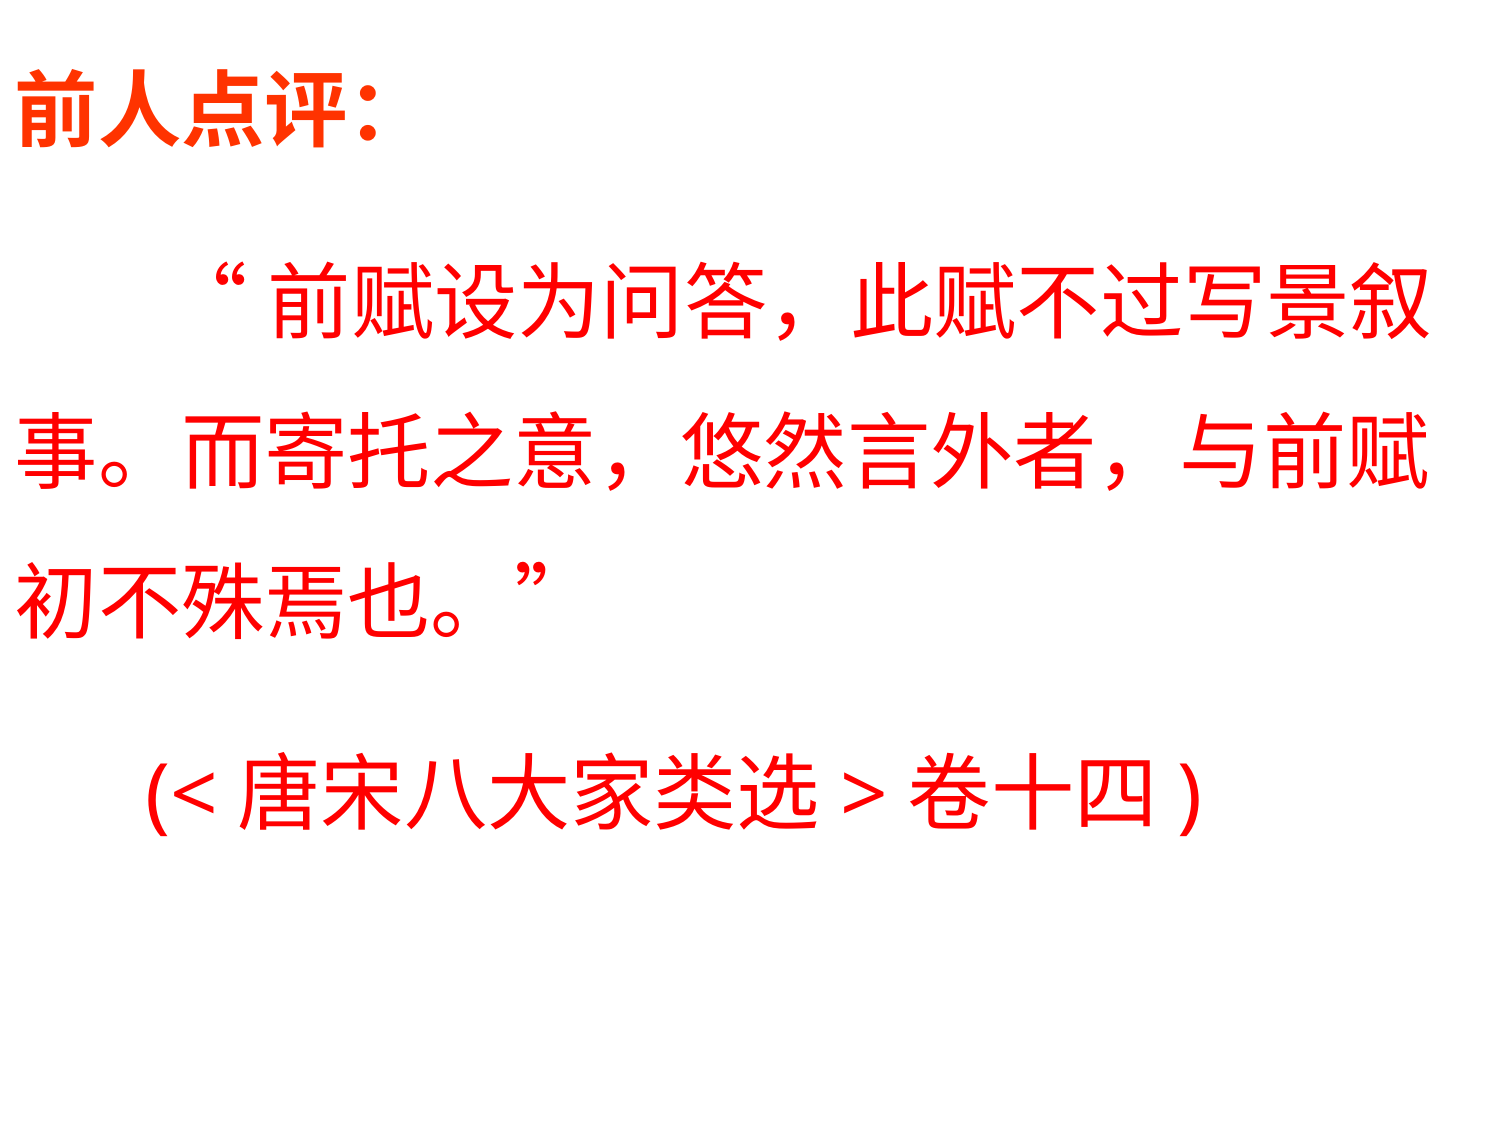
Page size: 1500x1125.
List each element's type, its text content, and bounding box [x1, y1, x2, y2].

text_box 前人点评： “前赋设为问答，此赋不过写景叙事。而寄托之意，悠然言外者，与前赋初不殊焉也。” (<唐宋八大家类选>卷十四) [0, 0, 1500, 1040]
